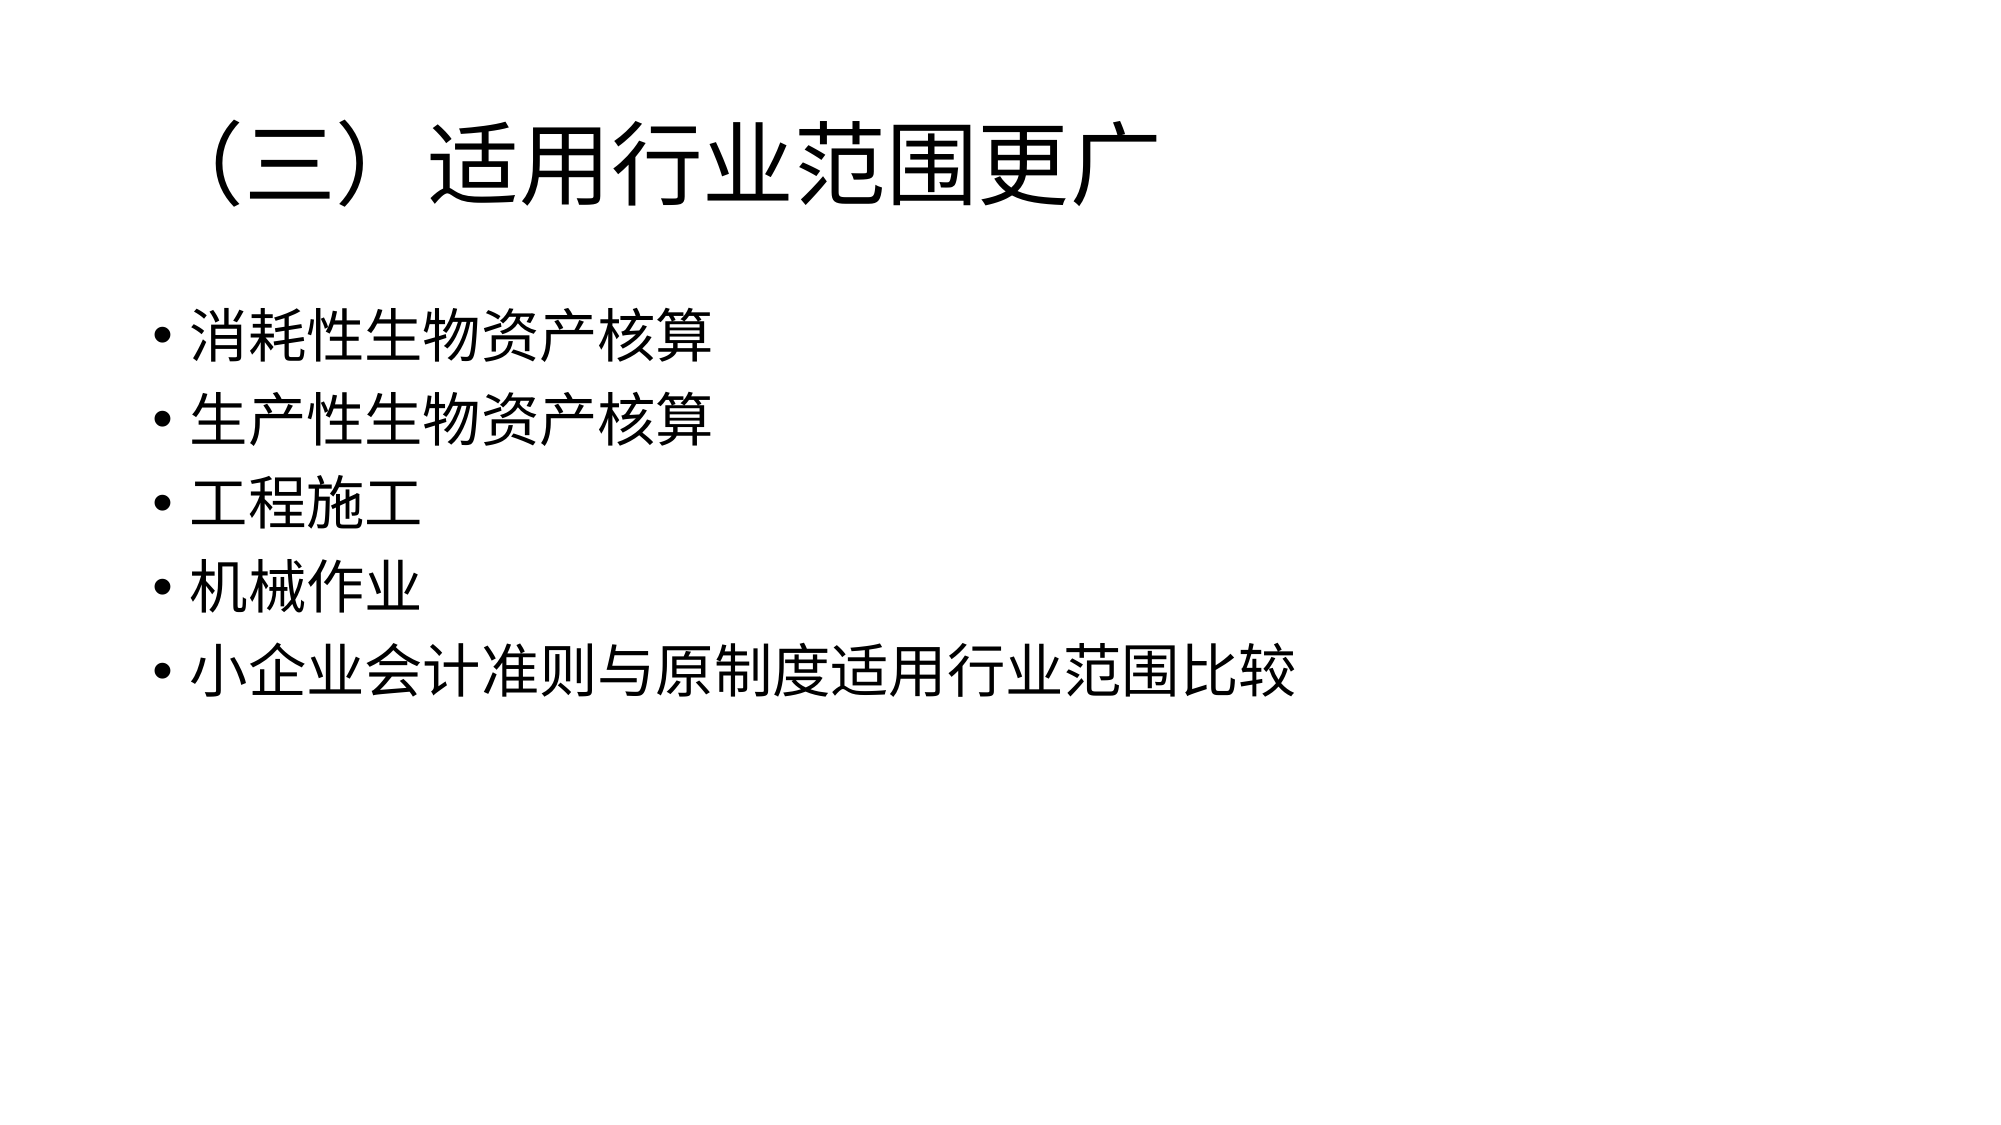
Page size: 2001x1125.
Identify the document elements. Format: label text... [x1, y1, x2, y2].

title （三）适用行业范围更广 [137, 59, 1863, 278]
list 消耗性生物资产核算 生产性生物资产核算 工程施工 机械作业 小企业会计准则与原制度适用行业范围比较 [137, 299, 1863, 1014]
